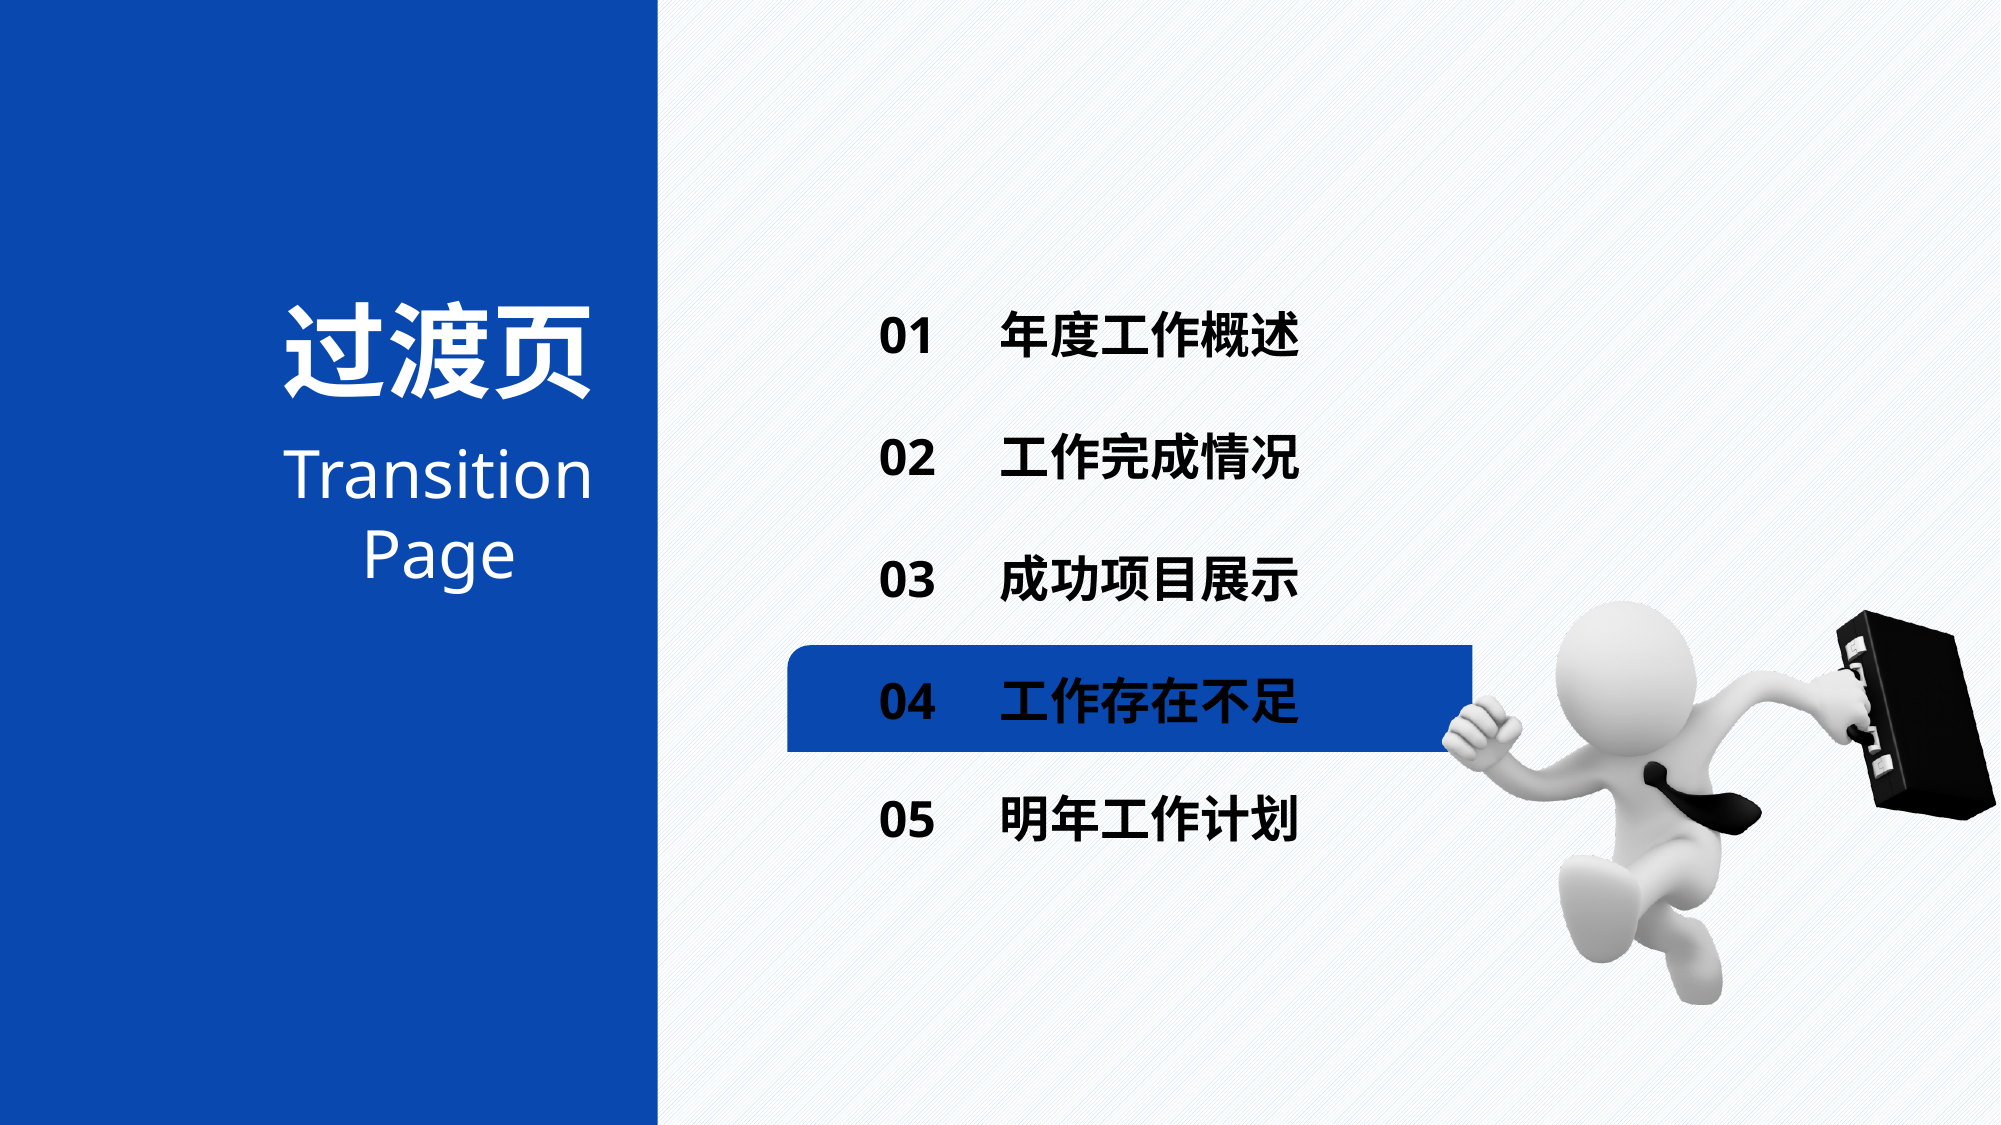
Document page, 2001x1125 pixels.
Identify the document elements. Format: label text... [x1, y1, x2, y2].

text_box 过渡页 [244, 278, 635, 419]
text_box Transition Page [244, 424, 635, 599]
text_box 01 年度工作概述 [878, 303, 1508, 364]
text_box 02 工作完成情况 [878, 425, 1508, 486]
text_box 05 明年工作计划 [878, 786, 1419, 847]
text_box 03 成功项目展示 [878, 547, 1508, 608]
text_box [787, 645, 1419, 752]
picture [1424, 573, 2000, 1005]
text_box 04 工作存在不足 [878, 669, 1419, 730]
text_box [0, 0, 658, 1125]
